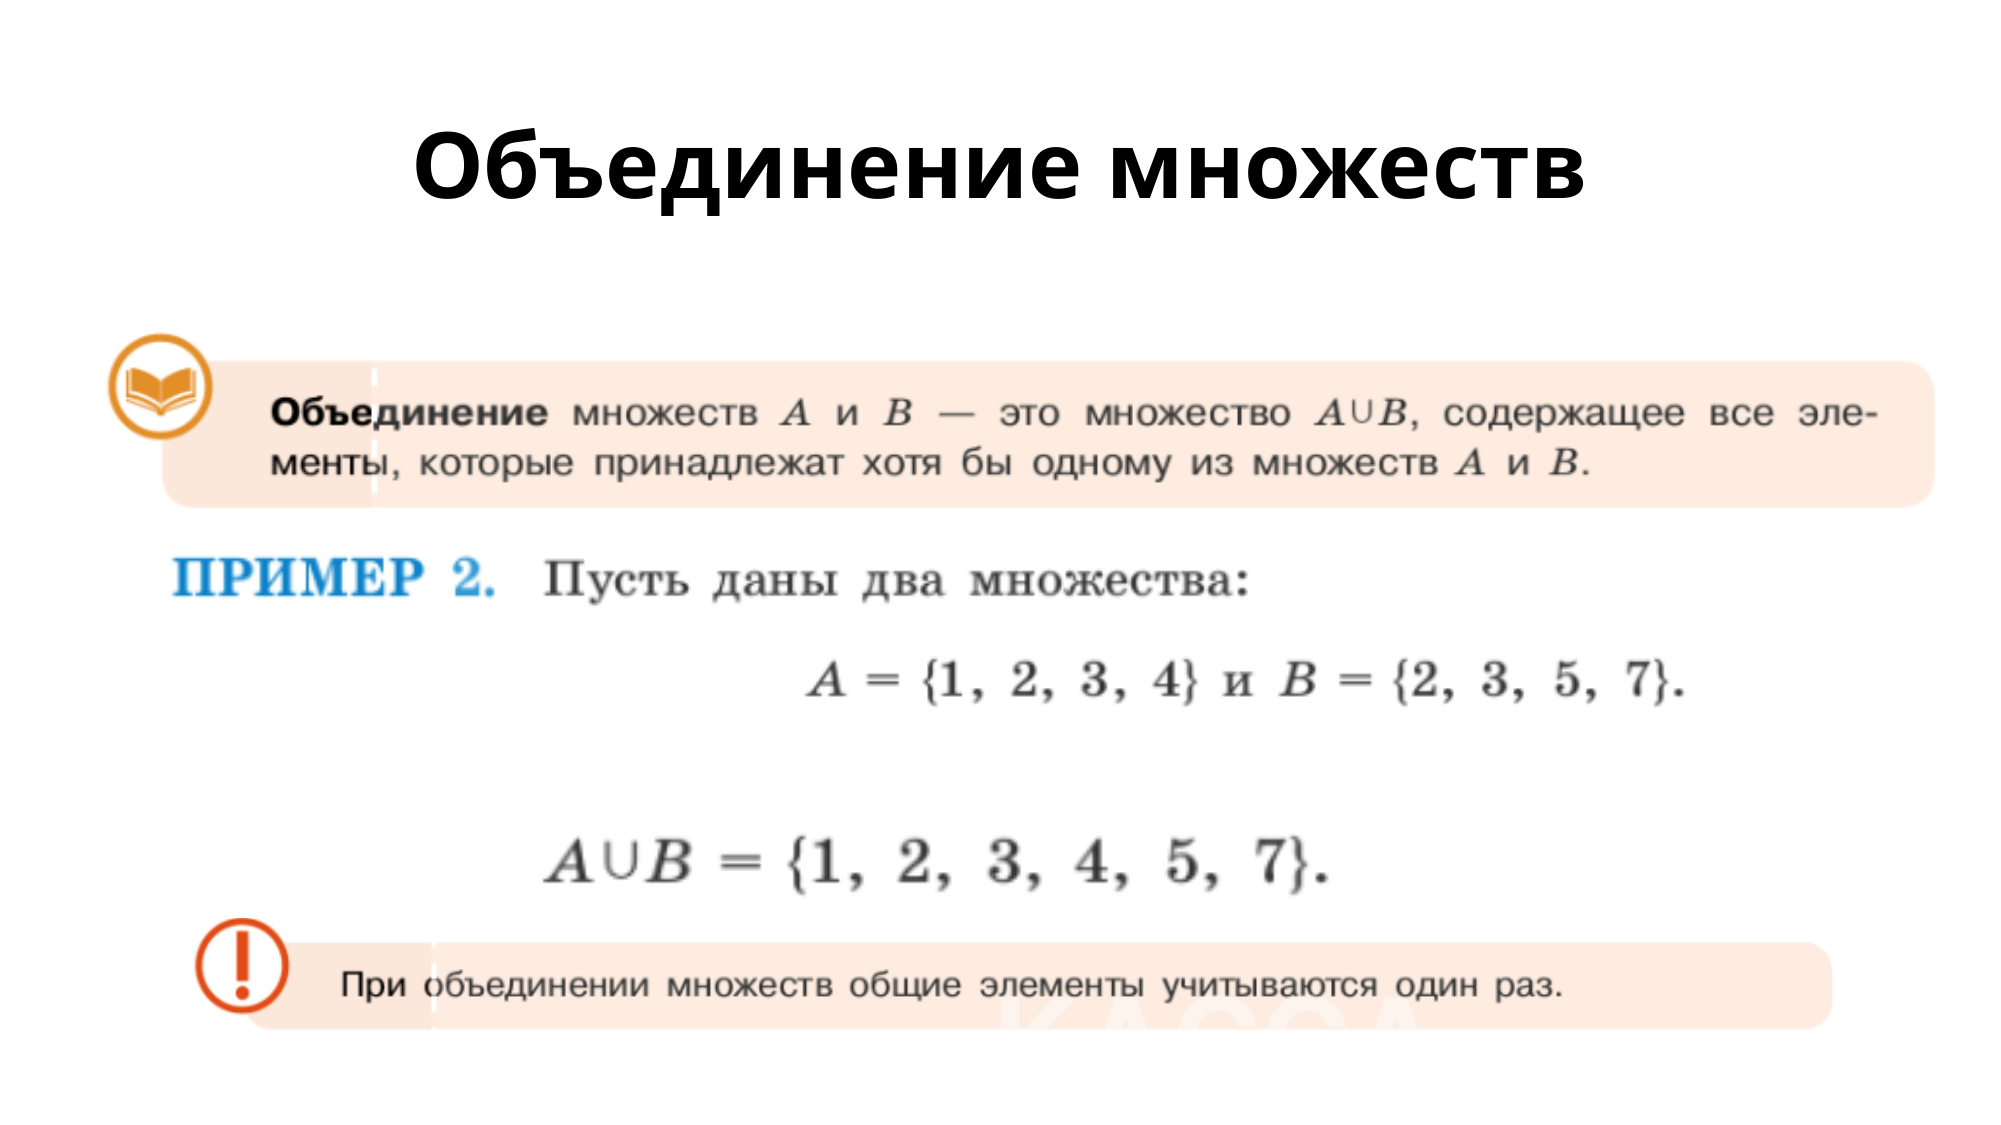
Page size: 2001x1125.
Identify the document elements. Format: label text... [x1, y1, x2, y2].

picture [496, 773, 1329, 917]
picture [43, 317, 1964, 734]
title Объединение множеств [137, 59, 1863, 278]
picture [163, 918, 1848, 1043]
